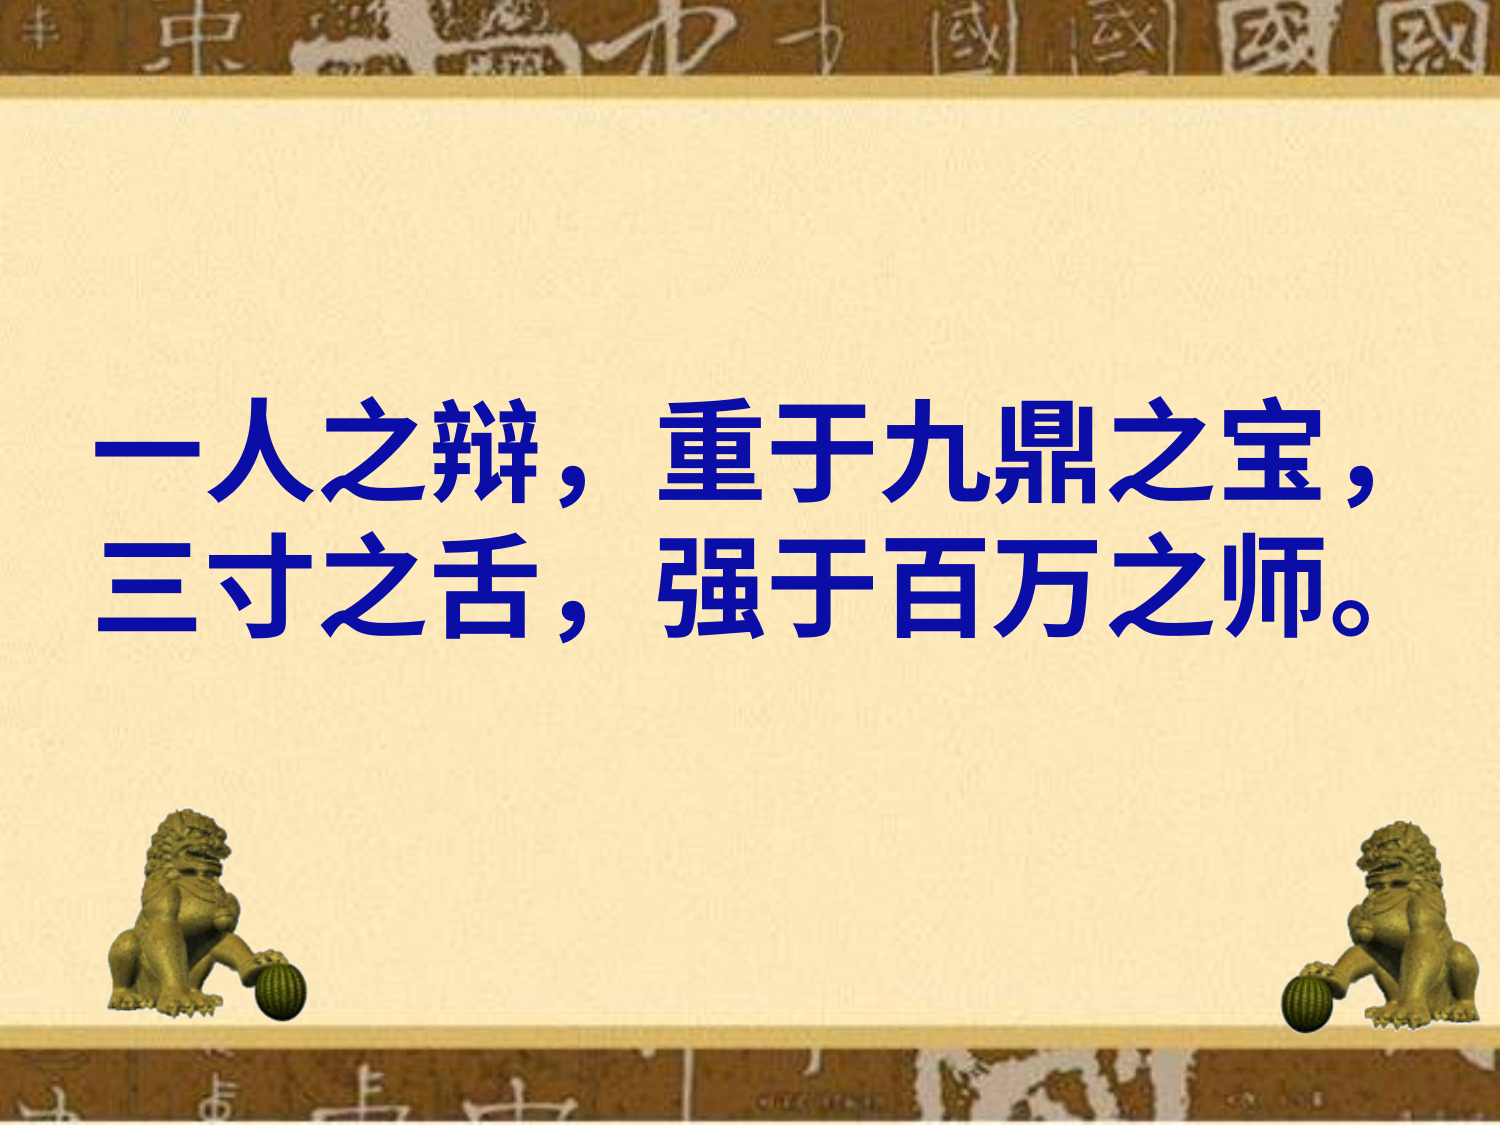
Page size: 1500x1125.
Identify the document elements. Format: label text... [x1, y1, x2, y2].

title 一人之辩，重于九鼎之宝， 三寸之舌，强于百万之师。 [76, 373, 1500, 732]
picture [0, 0, 1500, 1125]
